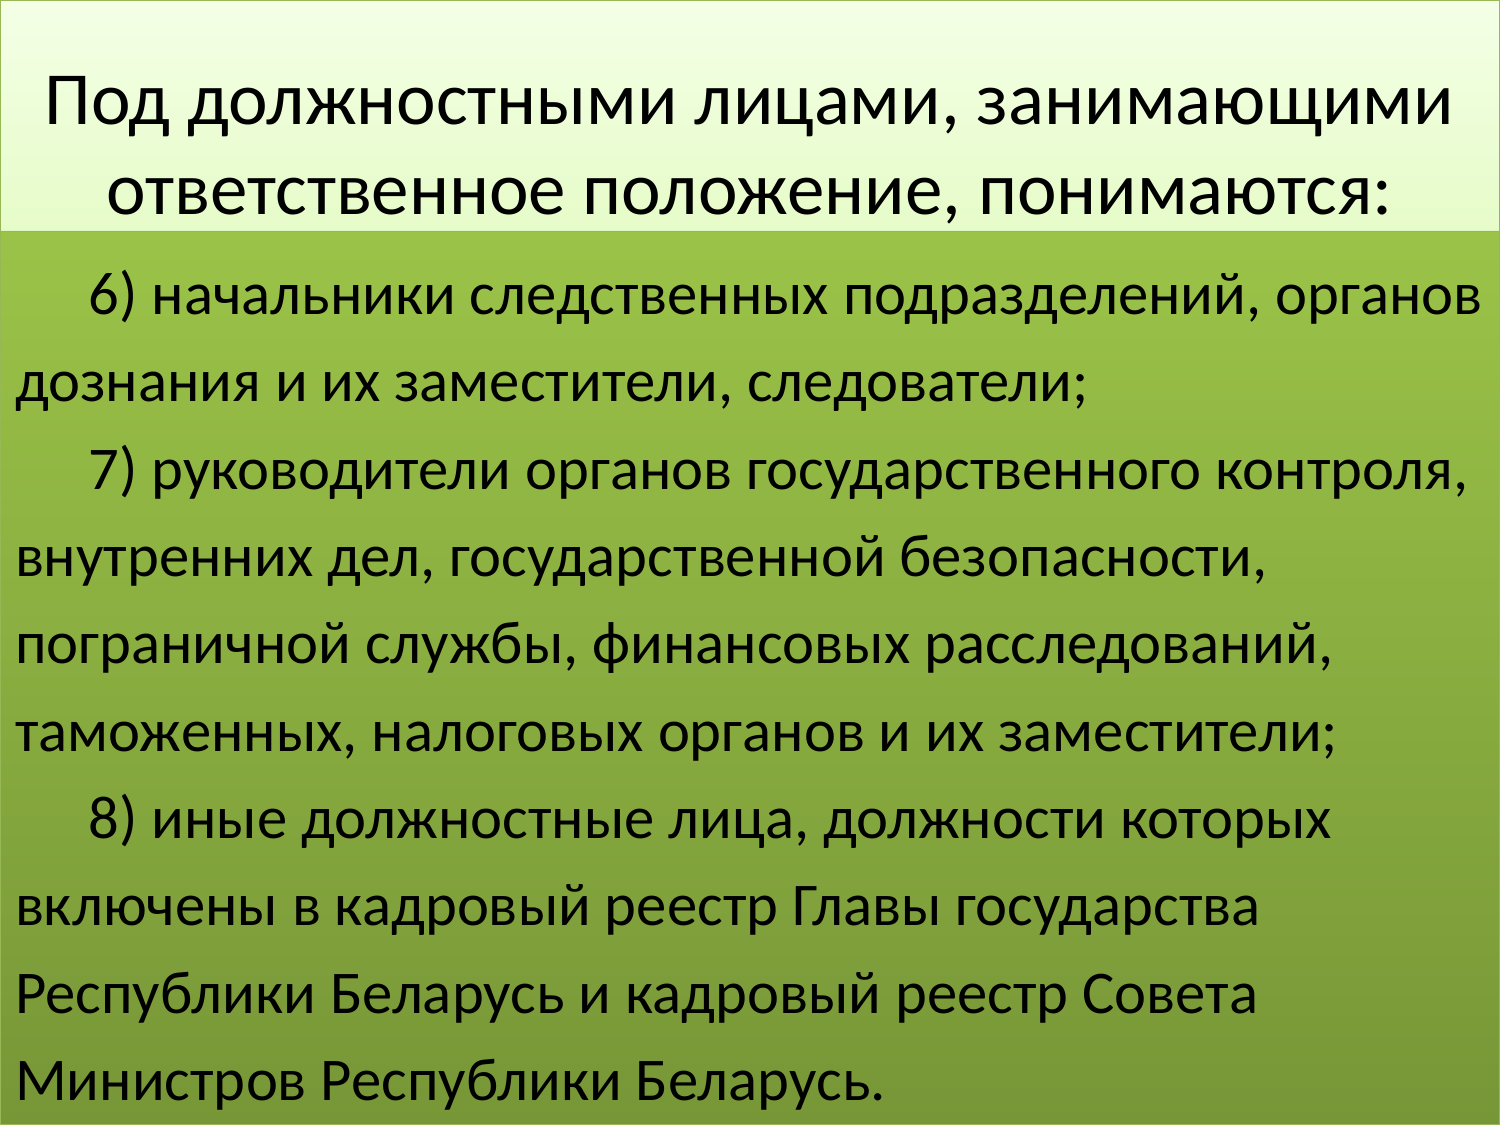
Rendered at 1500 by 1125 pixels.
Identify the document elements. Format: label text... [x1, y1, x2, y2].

title Под должностными лицами, занимающими ответственное положение, понимаются: [0, 0, 1500, 231]
subtitle 6) начальники следственных подразделений, органов дознания и их заместители, следователи; 7) руководители органов государственного контроля, внутренних дел, государственной безопасности, пограничной службы, финансовых расследований, таможенных, налоговых органов и их заместители; 8) иные должностные лица, должности которых включены в кадровый реестр Главы государства Республики Беларусь и кадровый реестр Совета Министров Республики Беларусь. [0, 231, 1500, 1125]
